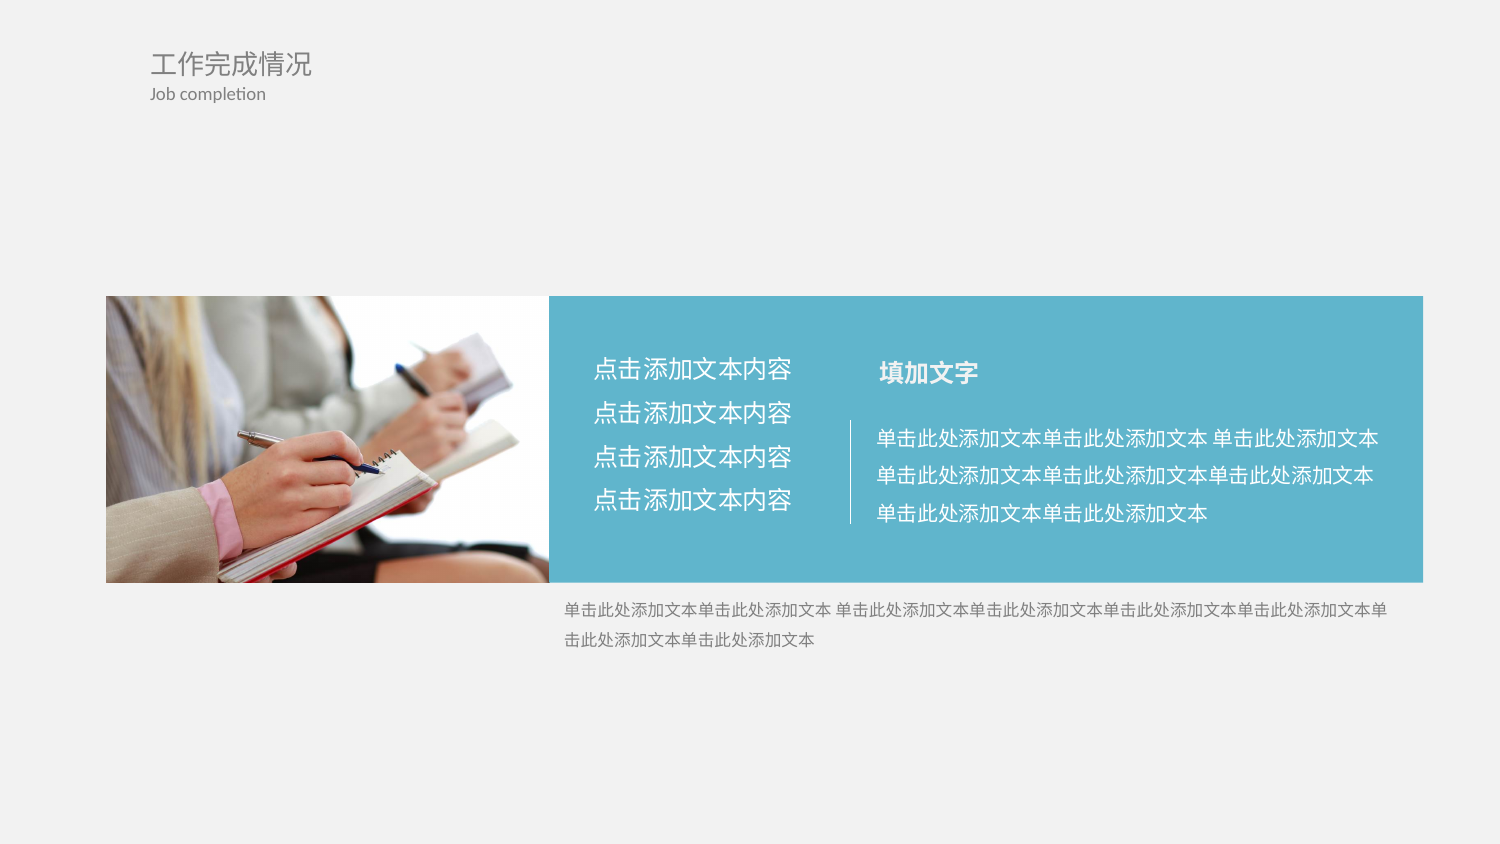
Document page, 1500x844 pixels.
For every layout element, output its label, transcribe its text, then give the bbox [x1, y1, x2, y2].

text_box [551, 296, 1424, 583]
picture [106, 295, 550, 583]
text_box 填加文字 [864, 350, 995, 395]
text_box 单击此处添加文本单击此处添加文本 单击此处添加文本单击此处添加文本单击此处添加文本单击此处添加文本单击此处添加文本单击此处添加文本 [861, 405, 1406, 533]
text_box 单击此处添加文本单击此处添加文本 单击此处添加文本单击此处添加文本单击此处添加文本单击此处添加文本单击此处添加文本单击此处添加文本 [549, 582, 1406, 658]
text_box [576, 346, 810, 523]
